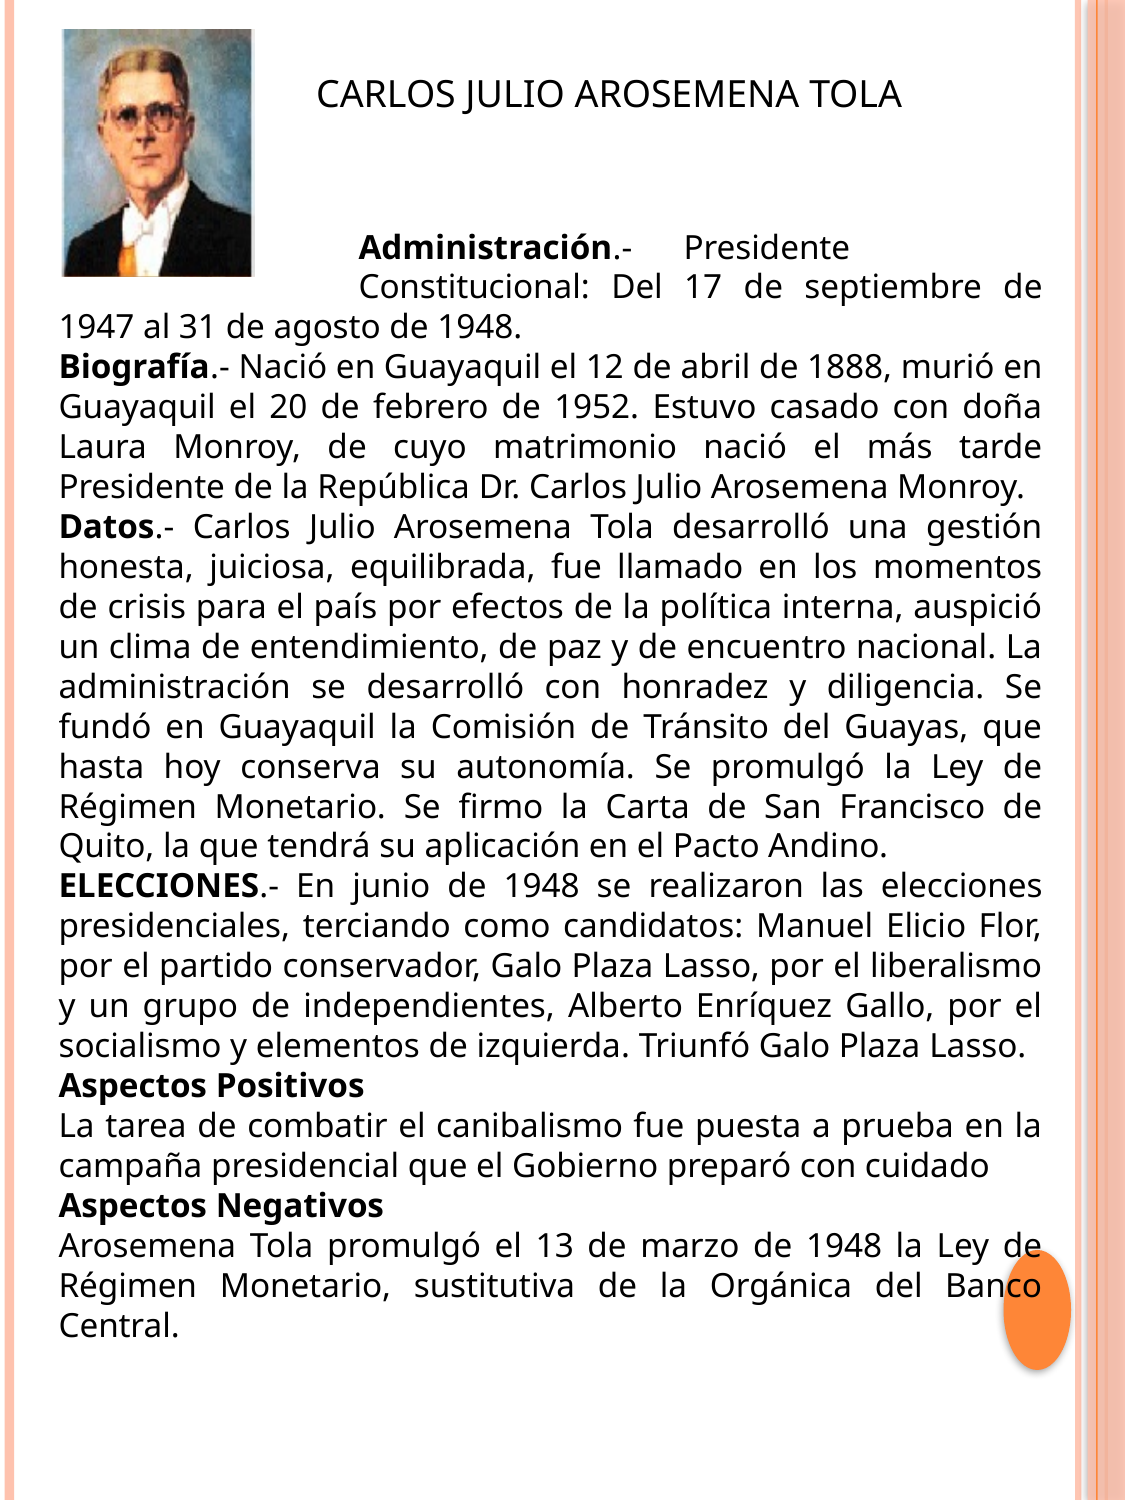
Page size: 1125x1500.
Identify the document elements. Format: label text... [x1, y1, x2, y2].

text_box Administración.- Presidente Constitucional: Del 17 de septiembre de 1947 al 31 de agosto de 1948. Biografía.- Nació en Guayaquil el 12 de abril de 1888, murió en Guayaquil el 20 de febrero de 1952. Estuvo casado con doña Laura Monroy, de cuyo matrimonio nació el más tarde Presidente de la República Dr. Carlos Julio Arosemena Monroy. Datos.- Carlos Julio Arosemena Tola desarrolló una gestión honesta, juiciosa, equilibrada, fue llamado en los momentos de crisis para el país por efectos de la política interna, auspició un clima de entendimiento, de paz y de encuentro nacional. La administración se desarrolló con honradez y diligencia. Se fundó en Guayaquil la Comisión de Tránsito del Guayas, que hasta hoy conserva su autonomía. Se promulgó la Ley de Régimen Monetario. Se firmo la Carta de San Francisco de Quito, la que tendrá su aplicación en el Pacto Andino. ELECCIONES.- En junio de 1948 se realizaron las elecciones presidenciales, terciando como candidatos: Manuel Elicio Flor, por el partido conservador, Galo Plaza Lasso, por el liberalismo y un grupo de independientes, Alberto Enríquez Gallo, por el socialismo y elementos de izquierda. Triunfó Galo Plaza Lasso. Aspectos Positivos La tarea de combatir el canibalismo fue puesta a prueba en la campaña presidencial que el Gobierno preparó con cuidado Aspectos Negativos Arosemena Tola promulgó el 13 de marzo de 1948 la Ley de Régimen Monetario, sustitutiva de la Orgánica del Banco Central. [43, 218, 1059, 1431]
text_box CARLOS JULIO AROSEMENA TOLA [301, 62, 928, 123]
picture [60, 28, 256, 277]
